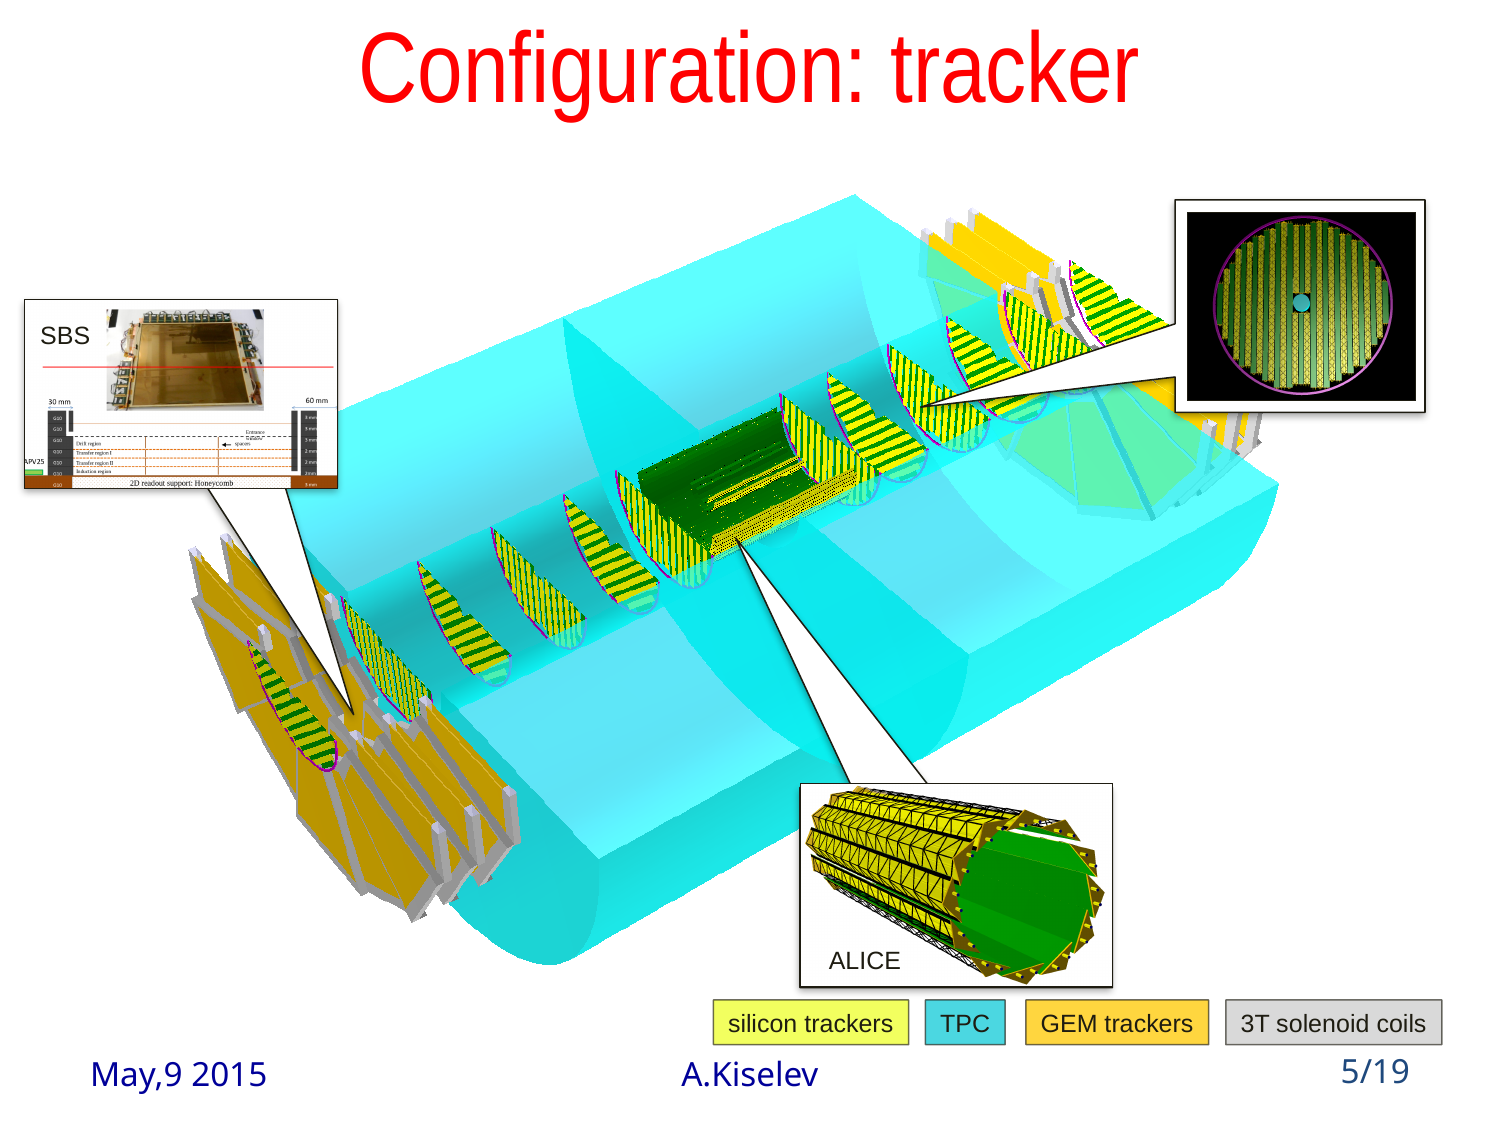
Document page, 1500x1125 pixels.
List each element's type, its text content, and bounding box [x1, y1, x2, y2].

footer A.Kiselev [512, 1042, 988, 1103]
slide_number 5/19 [1074, 1042, 1425, 1103]
picture [24, 187, 1416, 987]
text_box silicon trackers [713, 999, 909, 1045]
text_box 3T solenoid coils [1225, 999, 1442, 1045]
text_box TPC [925, 999, 1006, 1045]
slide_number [75, 1042, 425, 1103]
title Configuration: tracker [0, 0, 1500, 125]
text_box GEM trackers [1025, 999, 1209, 1045]
text_box [1288, 199, 1426, 414]
